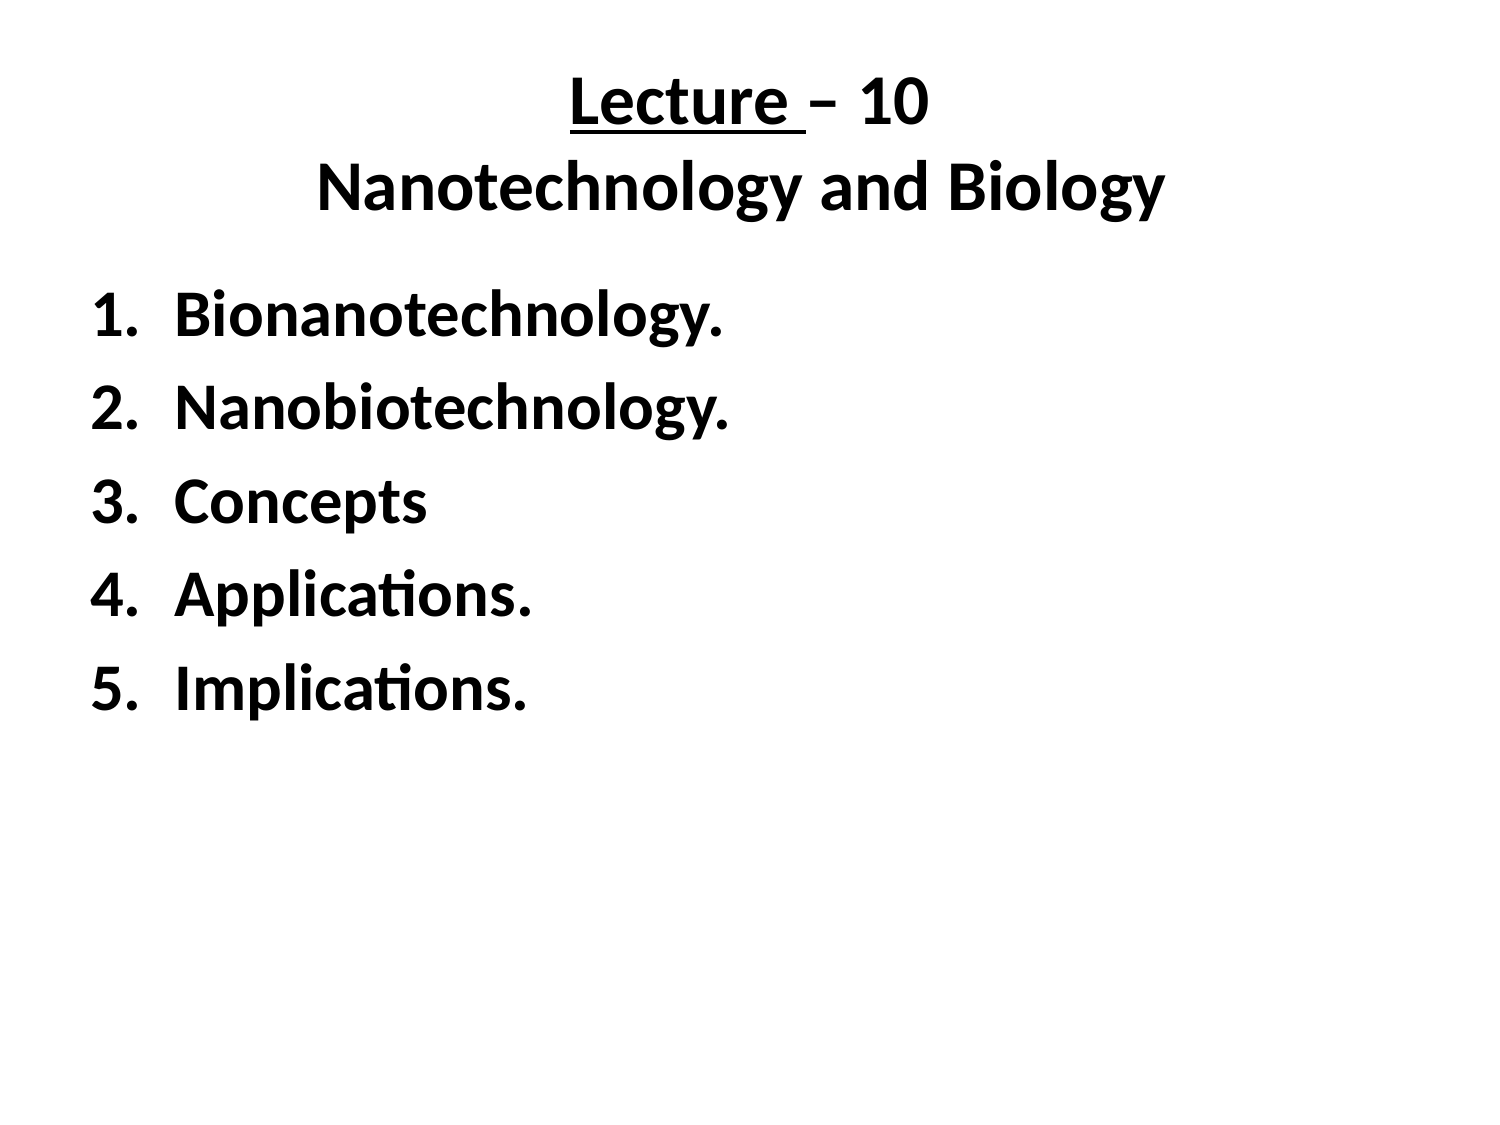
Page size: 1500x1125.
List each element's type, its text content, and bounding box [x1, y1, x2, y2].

title Lecture – 10 Nanotechnology and Biology [75, 45, 1425, 233]
list Bionanotechnology. Nanobiotechnology. Concepts Applications. Implications. [75, 262, 1425, 1005]
